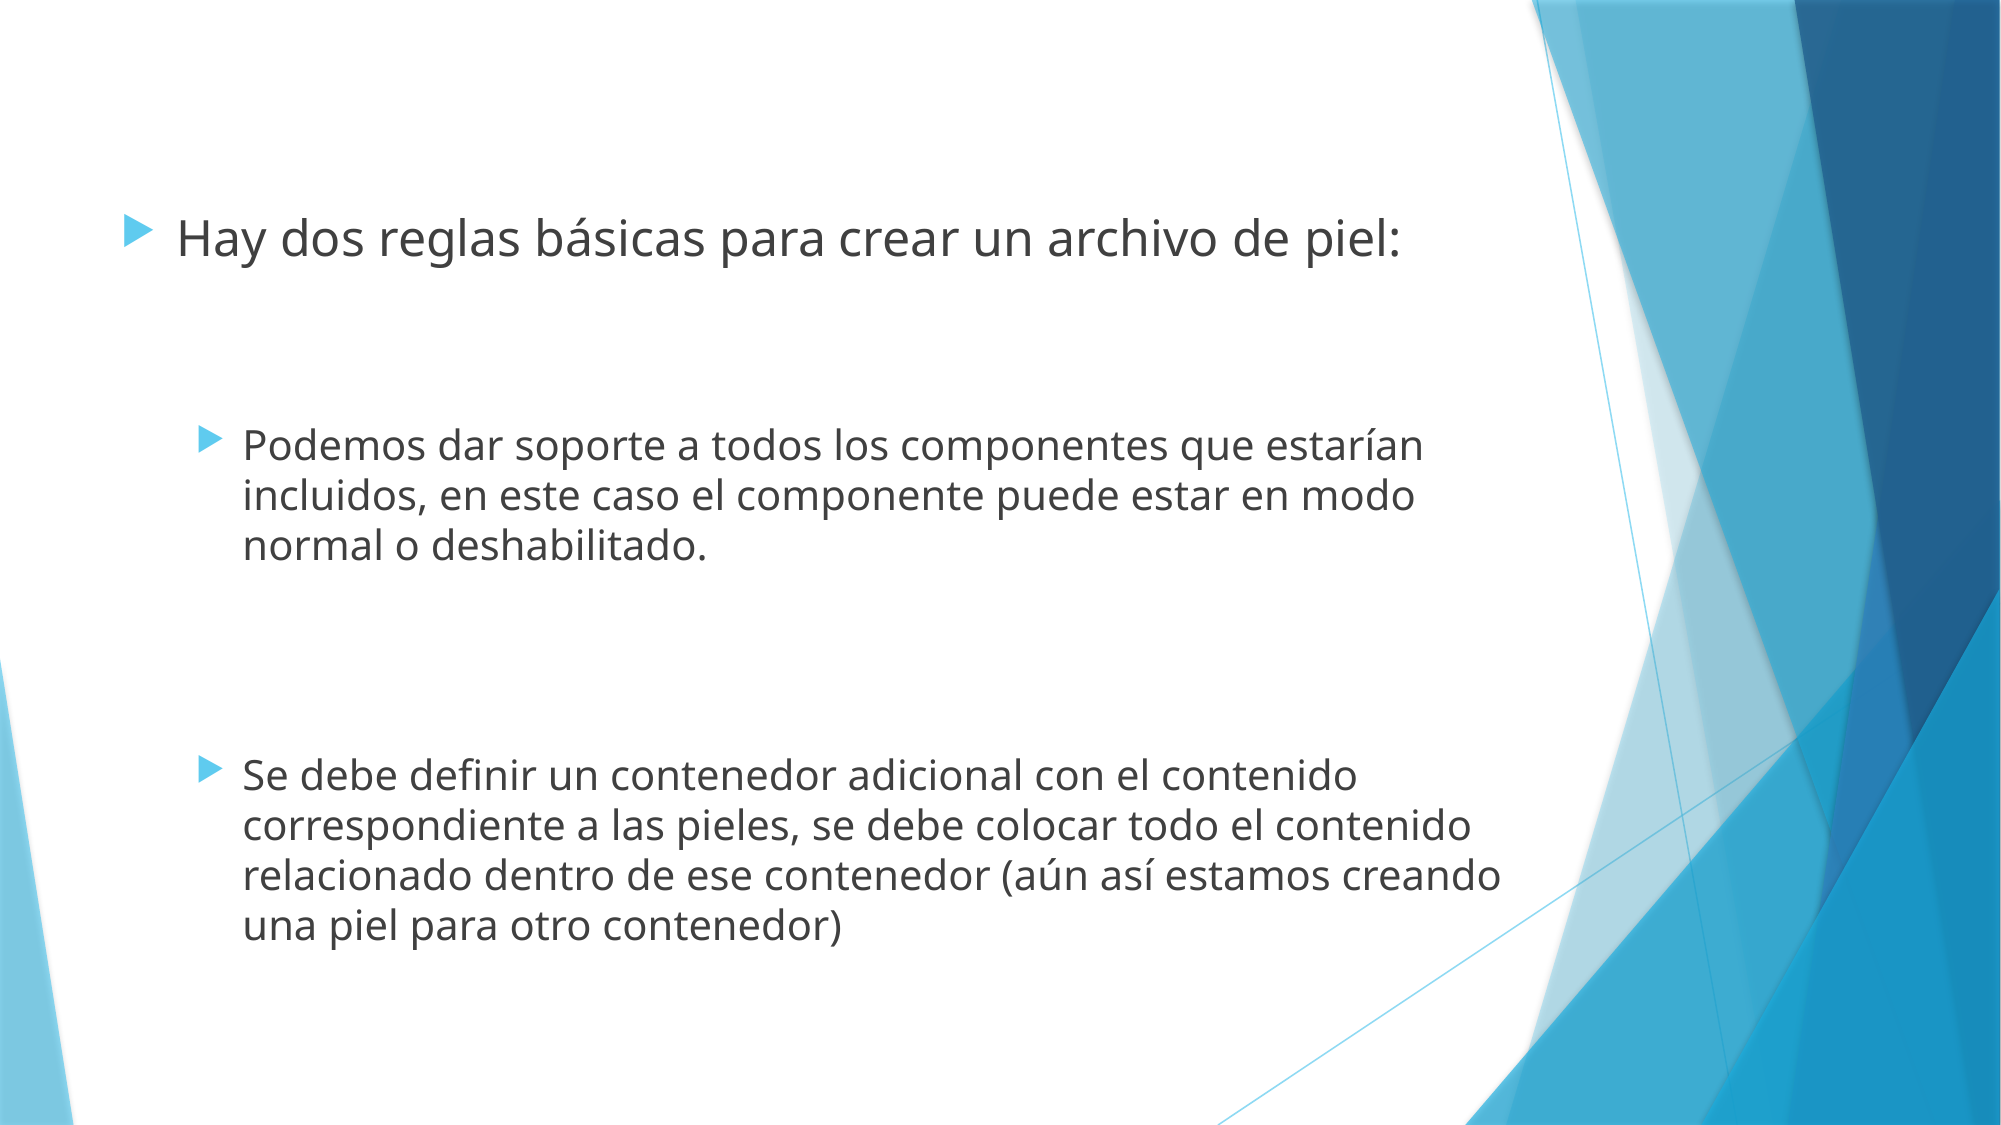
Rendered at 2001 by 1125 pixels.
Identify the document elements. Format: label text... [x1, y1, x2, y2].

list Hay dos reglas básicas para crear un archivo de piel: Podemos dar soporte a todos los componentes que estarían incluidos, en este caso el componente puede estar en modo normal o deshabilitado. Se debe definir un contenedor adicional con el contenido correspondiente a las pieles, se debe colocar todo el contenido relacionado dentro de ese contenedor (aún así estamos creando una piel para otro contenedor) [105, 198, 1522, 992]
